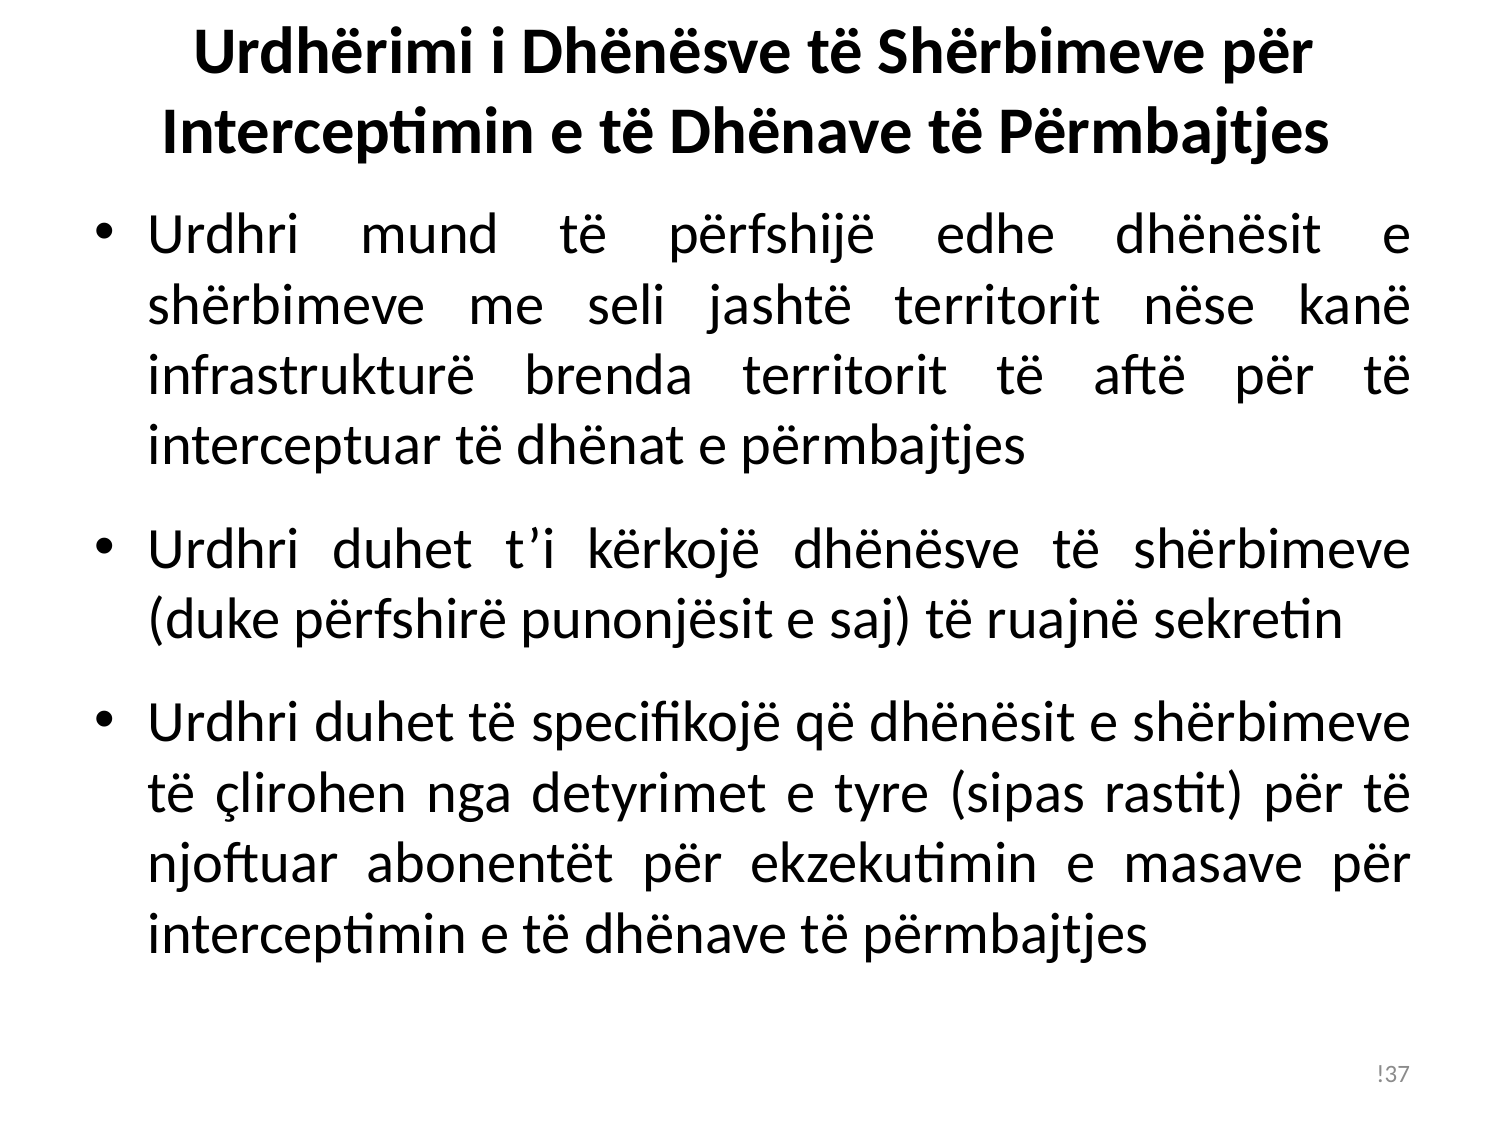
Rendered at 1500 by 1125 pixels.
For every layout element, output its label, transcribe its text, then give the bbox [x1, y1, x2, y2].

list Urdhri mund të përfshijë edhe dhënësit e shërbimeve me seli jashtë territorit nëse kanë infrastrukturë brenda territorit të aftë për të interceptuar të dhënat e përmbajtjes Urdhri duhet t’i kërkojë dhënësve të shërbimeve (duke përfshirë punonjësit e saj) të ruajnë sekretin Urdhri duhet të specifikojë që dhënësit e shërbimeve të çlirohen nga detyrimet e tyre (sipas rastit) për të njoftuar abonentët për ekzekutimin e masave për interceptimin e të dhënave të përmbajtjes [79, 187, 1430, 1043]
title Urdhërimi i Dhënësve të Shërbimeve për Interceptimin e të Dhënave të Përmbajtjes [54, 0, 1455, 188]
slide_number !37 [1074, 1042, 1425, 1103]
